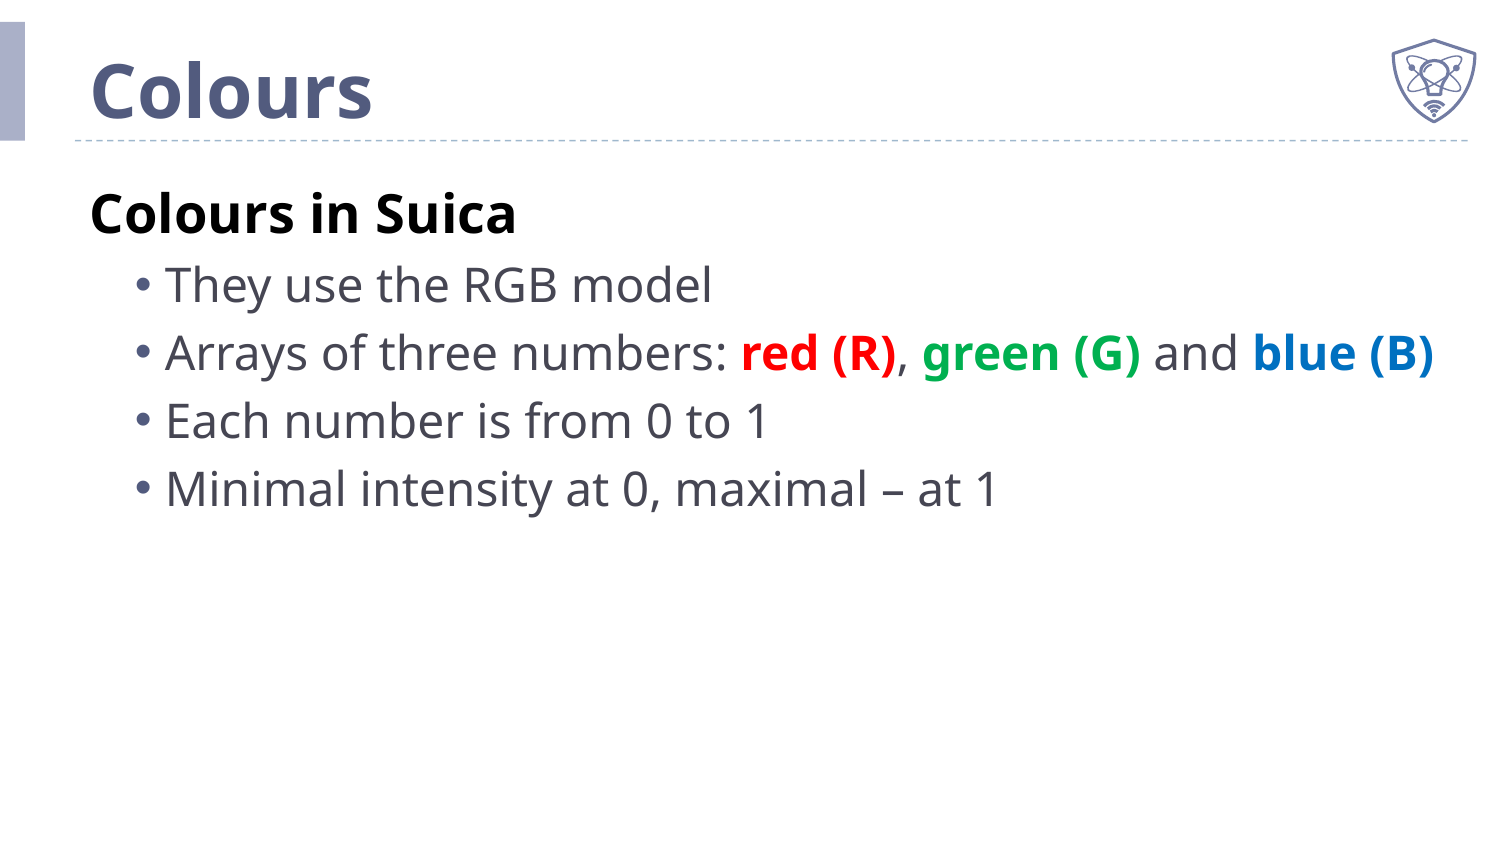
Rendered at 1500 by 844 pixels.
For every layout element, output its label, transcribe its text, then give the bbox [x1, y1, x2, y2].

list Colours in Suica They use the RGB model Arrays of three numbers: red (R), green (G) and blue (B) Each number is from 0 to 1 Minimal intensity at 0, maximal – at 1 [75, 171, 1475, 835]
title Colours [75, 18, 1475, 141]
